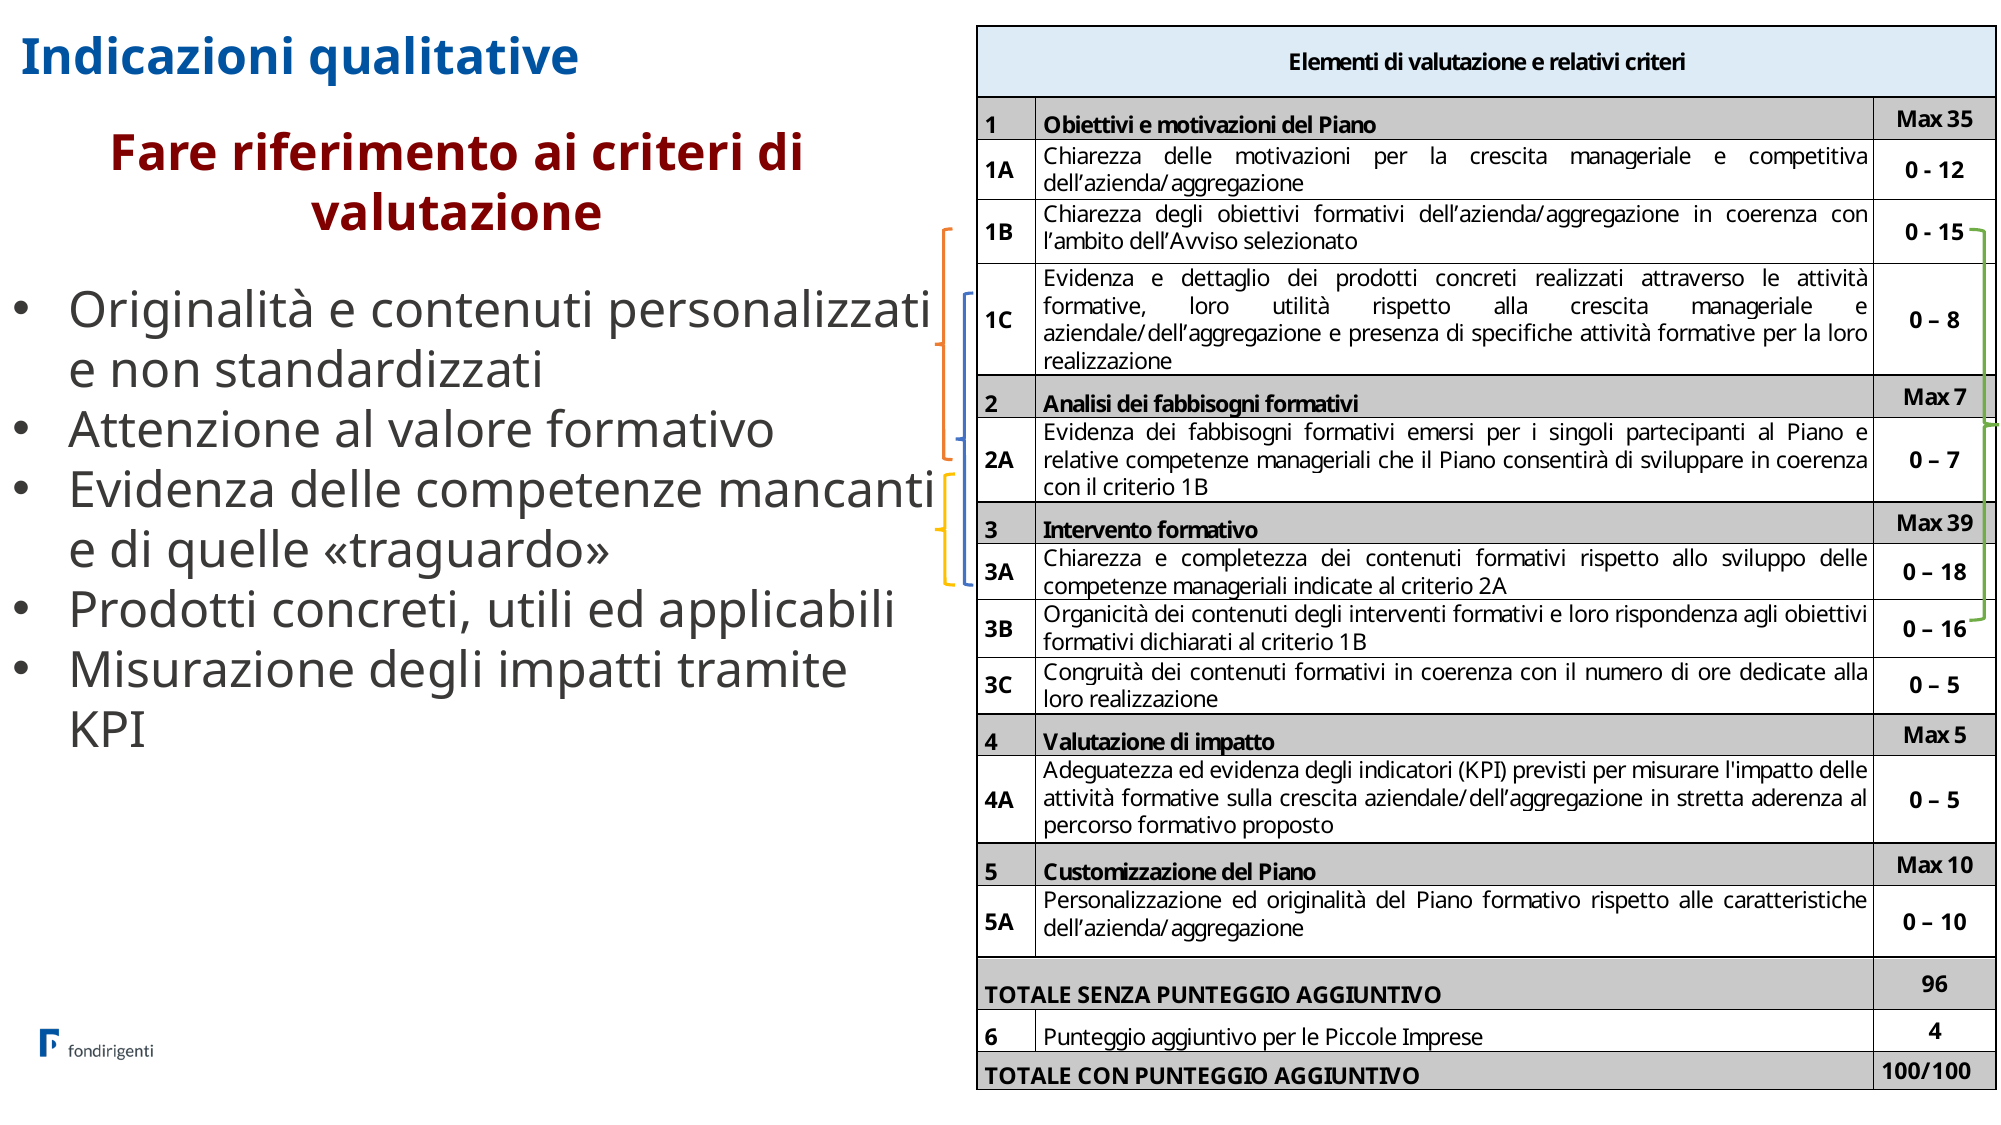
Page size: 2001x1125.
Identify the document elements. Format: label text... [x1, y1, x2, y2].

text_box [934, 472, 956, 587]
picture [21, 1010, 171, 1076]
text_box Originalità e contenuti personalizzati e non standardizzati Attenzione al valore formativo Evidenza delle competenze mancanti e di quelle «traguardo» Prodotti concreti, utili ed applicabili Misurazione degli impatti tramite KPI [0, 269, 953, 945]
picture [976, 25, 2000, 1125]
text_box [934, 227, 953, 462]
text_box [955, 291, 974, 587]
text_box Indicazioni qualitative [21, 31, 685, 112]
text_box Fare riferimento ai criteri di valutazione [0, 112, 935, 248]
